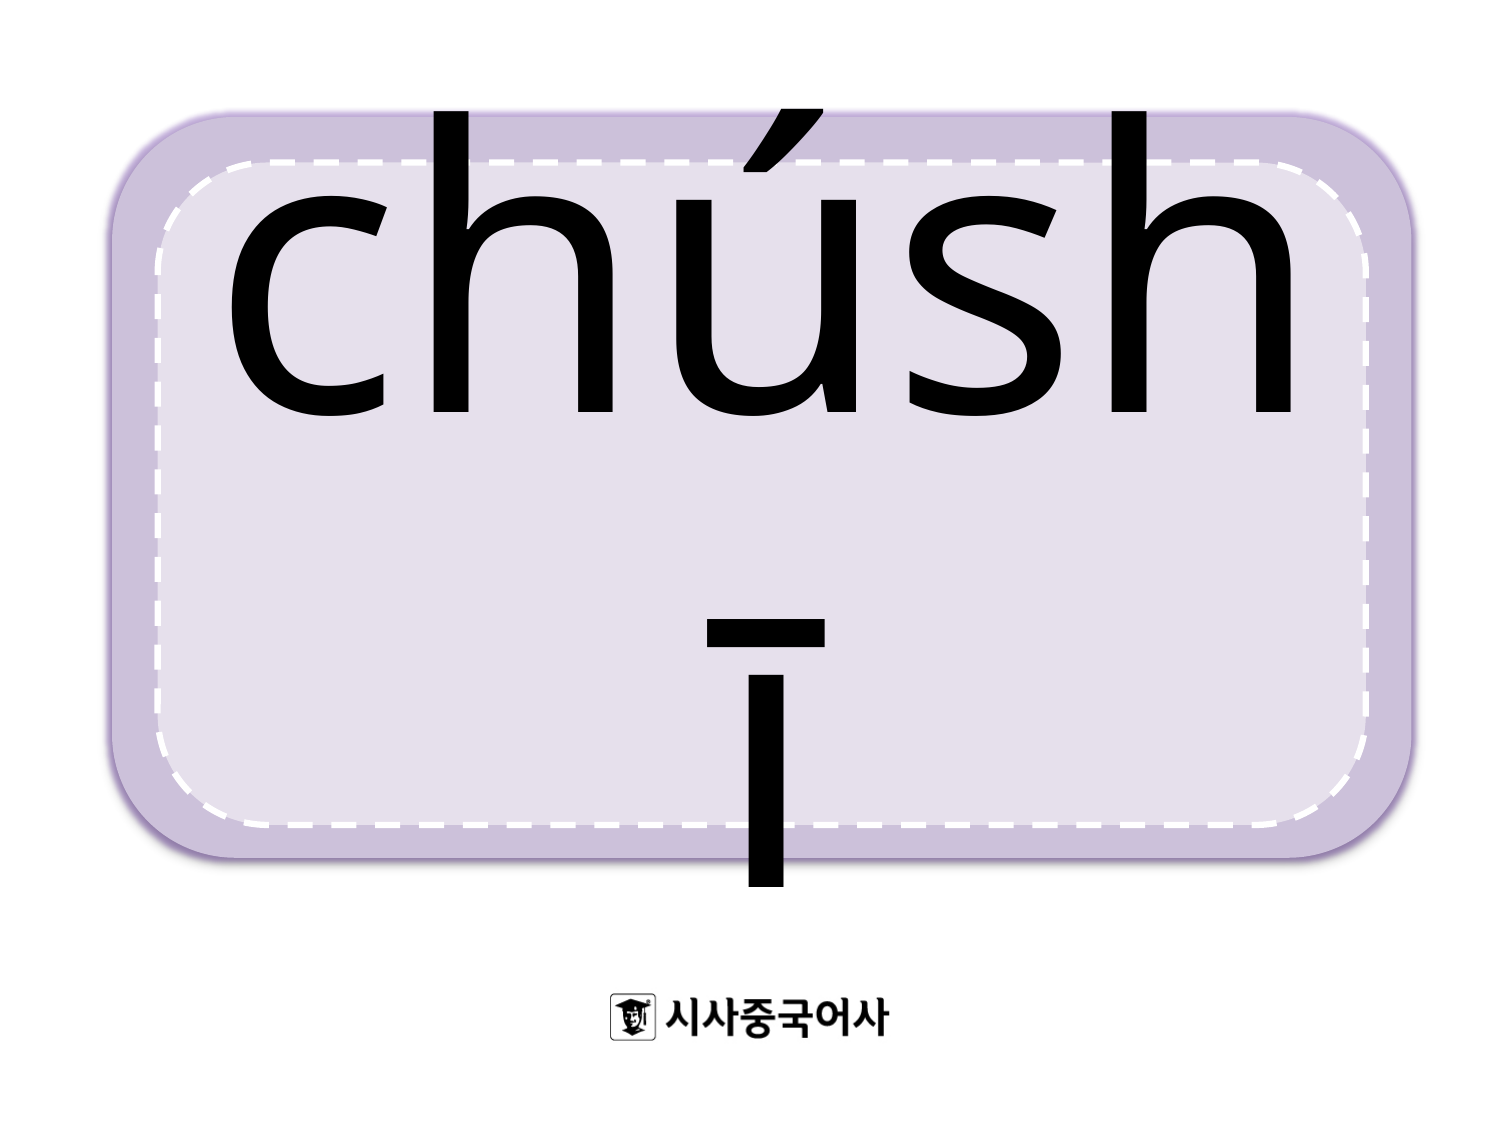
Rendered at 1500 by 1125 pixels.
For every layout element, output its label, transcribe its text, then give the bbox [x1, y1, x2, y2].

text_box chúshī [162, 160, 1371, 824]
picture [602, 987, 898, 1047]
